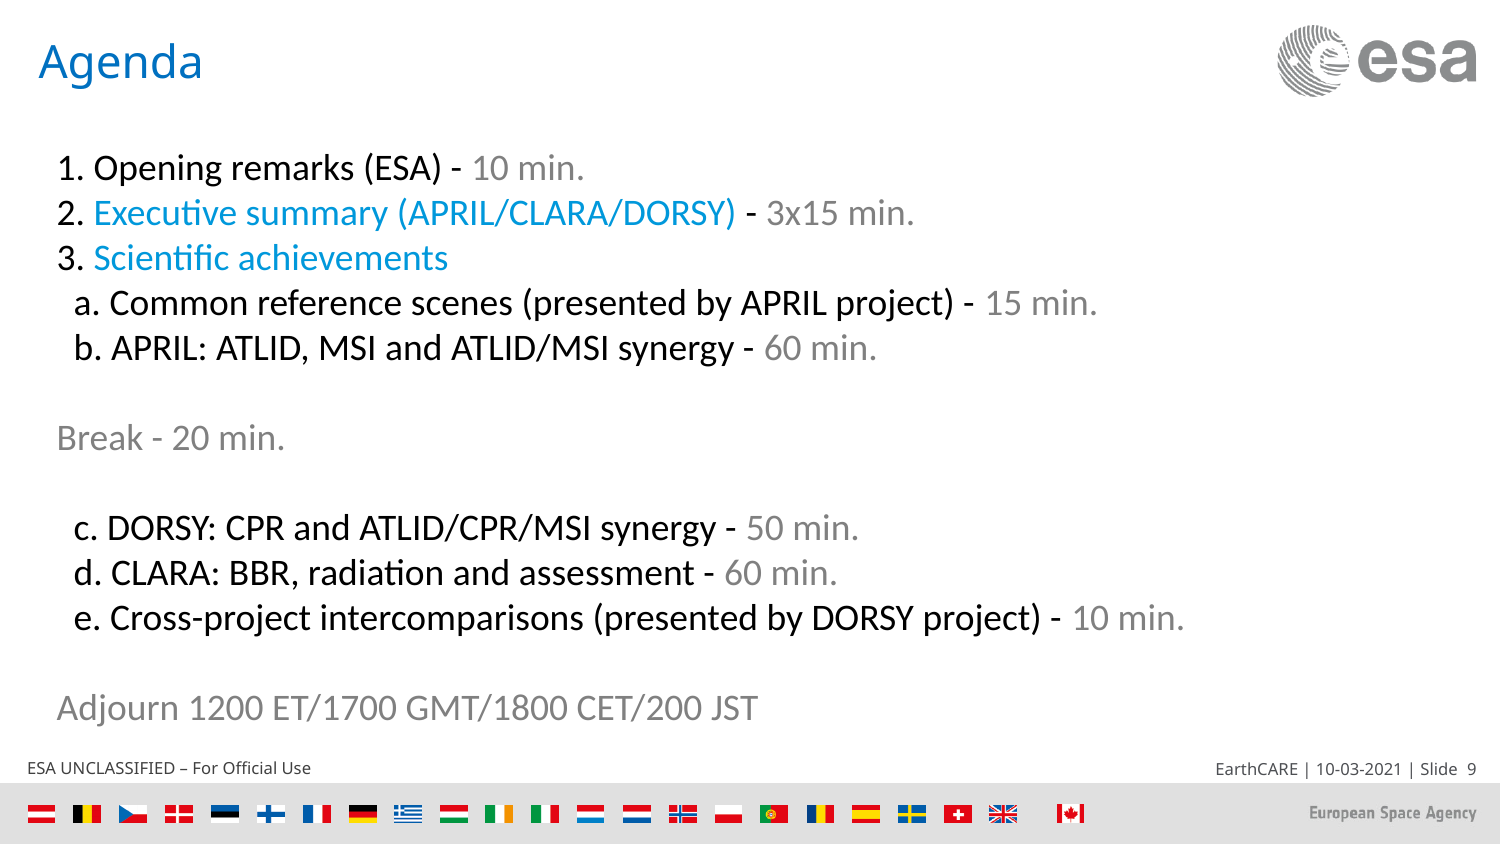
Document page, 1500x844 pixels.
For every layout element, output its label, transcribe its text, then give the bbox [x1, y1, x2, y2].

picture [0, 783, 1500, 844]
picture [1277, 25, 1477, 109]
title Agenda [23, 24, 1201, 96]
text_box 1. Opening remarks (ESA) - 10 min. 2. Executive summary (APRIL/CLARA/DORSY) - 3x15 min. 3. Scientific achievements a. Common reference scenes (presented by APRIL project) - 15 min. b. APRIL: ATLID, MSI and ATLID/MSI synergy - 60 min. Break - 20 min. c. DORSY: CPR and ATLID/CPR/MSI synergy - 50 min. d. CLARA: BBR, radiation and assessment - 60 min. e. Cross-project intercomparisons (presented by DORSY project) - 10 min. Adjourn 1200 ET/1700 GMT/1800 CET/200 JST [41, 135, 1455, 736]
